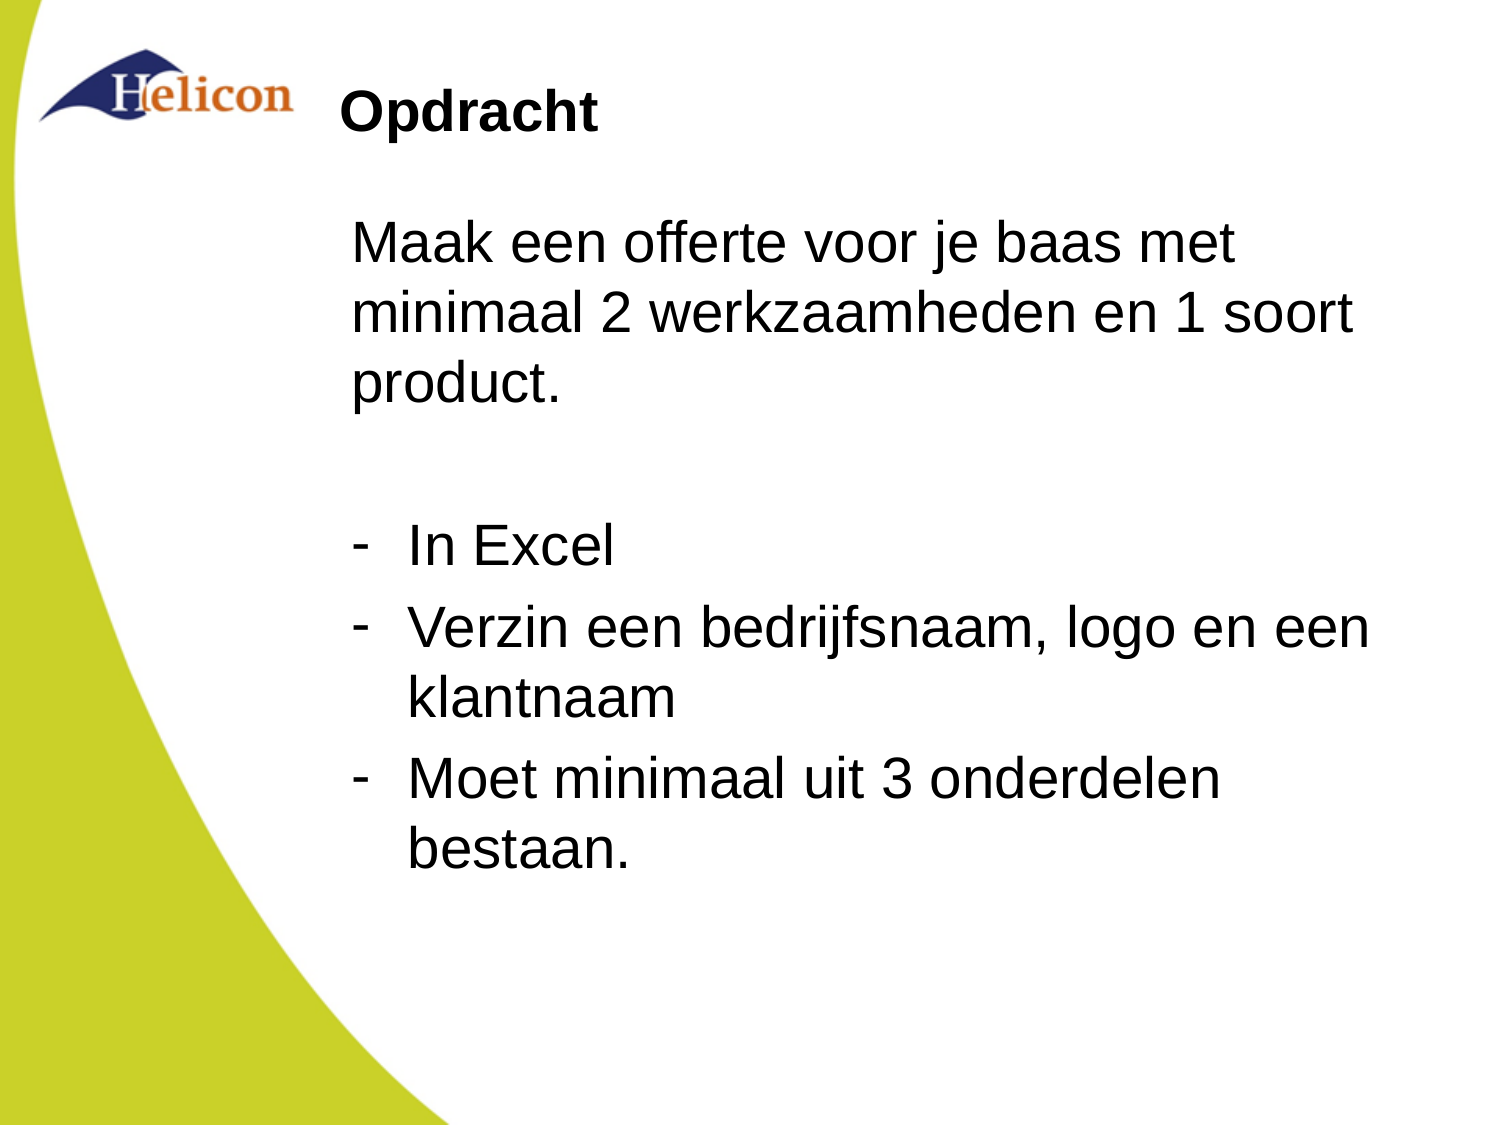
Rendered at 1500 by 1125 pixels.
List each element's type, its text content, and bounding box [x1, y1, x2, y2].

picture [0, 0, 1500, 1125]
list Maak een offerte voor je baas met minimaal 2 werkzaamheden en 1 soort product. In Excel Verzin een bedrijfsnaam, logo en een klantnaam Moet minimaal uit 3 onderdelen bestaan. [336, 196, 1425, 1005]
title Opdracht [324, 54, 1415, 161]
